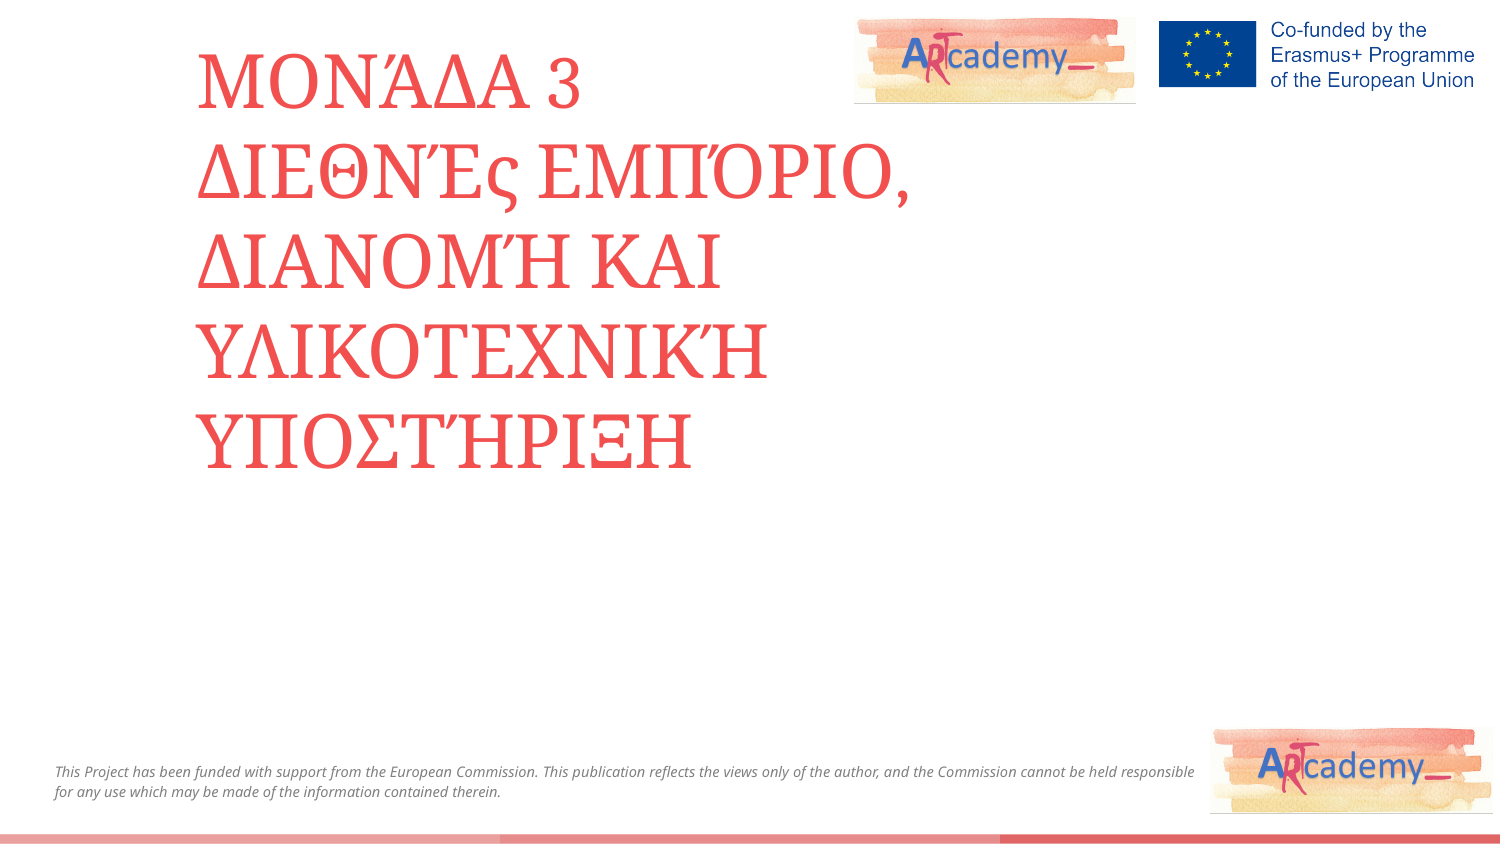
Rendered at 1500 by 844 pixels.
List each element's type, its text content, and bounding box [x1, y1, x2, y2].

picture [1158, 21, 1474, 91]
picture [854, 0, 1137, 134]
text_box This Project has been funded with support from the European Commission. This publication reflects the views only of the author, and the Commission cannot be held responsible for any use which may be made of the information contained therein. [39, 754, 1205, 799]
picture [1210, 709, 1493, 844]
title ΜΟΝΆΔΑ 3 ΔΙΕΘΝΈς ΕΜΠΌΡΙΟ, ΔΙΑΝΟΜΉ ΚΑΙ ΥΛΙΚΟΤΕΧΝΙΚΉ ΥΠΟΣΤΉΡΙΞΗ [181, 210, 1249, 589]
